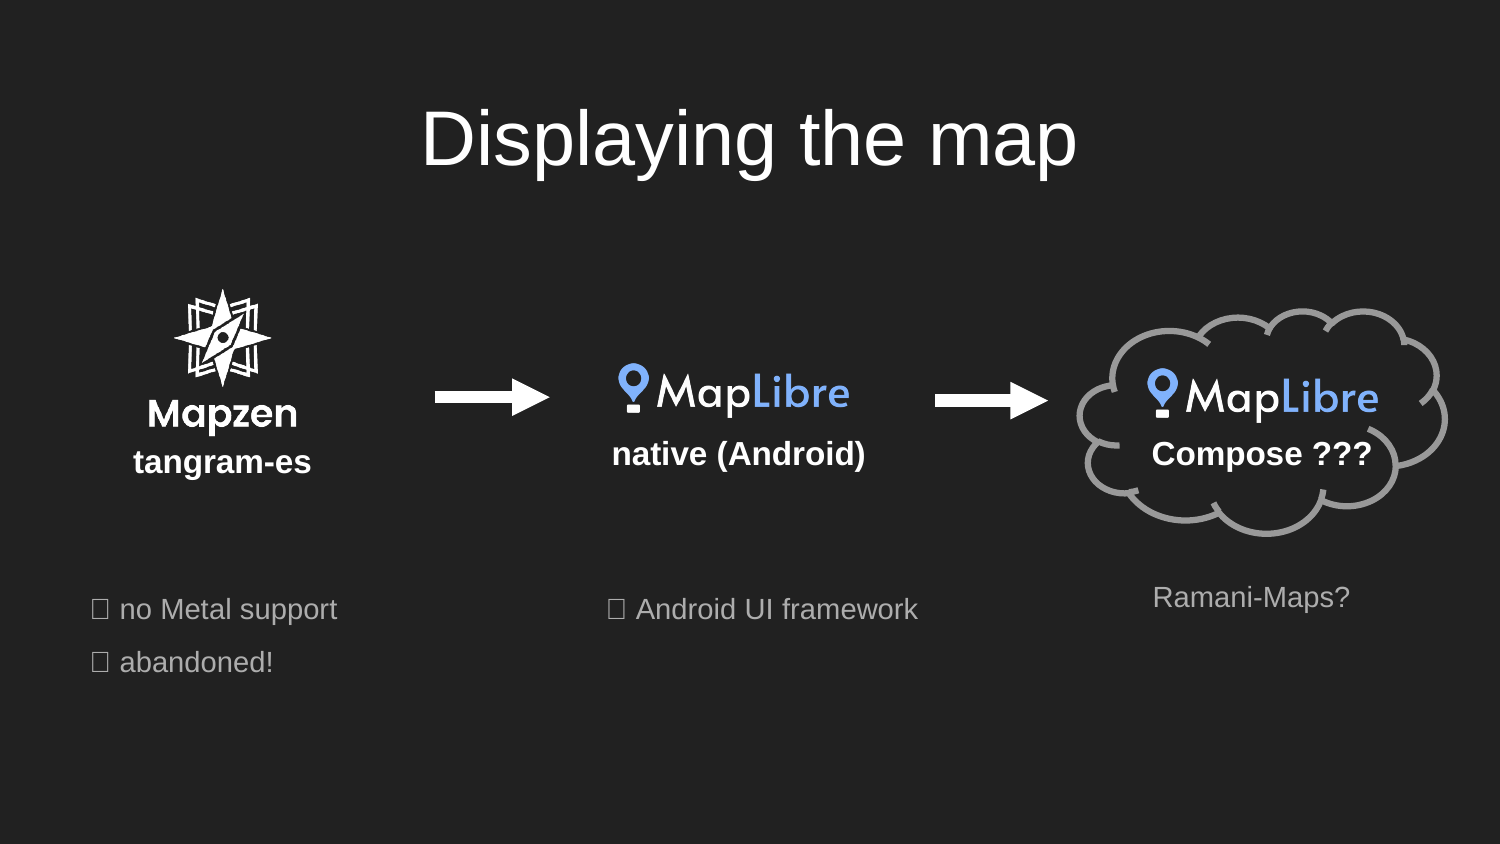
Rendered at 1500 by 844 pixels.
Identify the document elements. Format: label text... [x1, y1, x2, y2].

picture [1146, 368, 1378, 423]
text_box native (Android) [586, 417, 891, 488]
text_box 🙁 no Metal support 🙁 abandoned! [74, 557, 371, 693]
picture [134, 274, 311, 451]
title Displaying the map [51, 72, 1449, 203]
text_box Compose ??? [1129, 417, 1396, 488]
picture [617, 362, 849, 418]
text_box 🙁 Android UI framework [590, 557, 956, 641]
text_box tangram-es [117, 425, 328, 496]
text_box [1079, 311, 1445, 534]
text_box Ramani-Maps? [1137, 557, 1388, 629]
